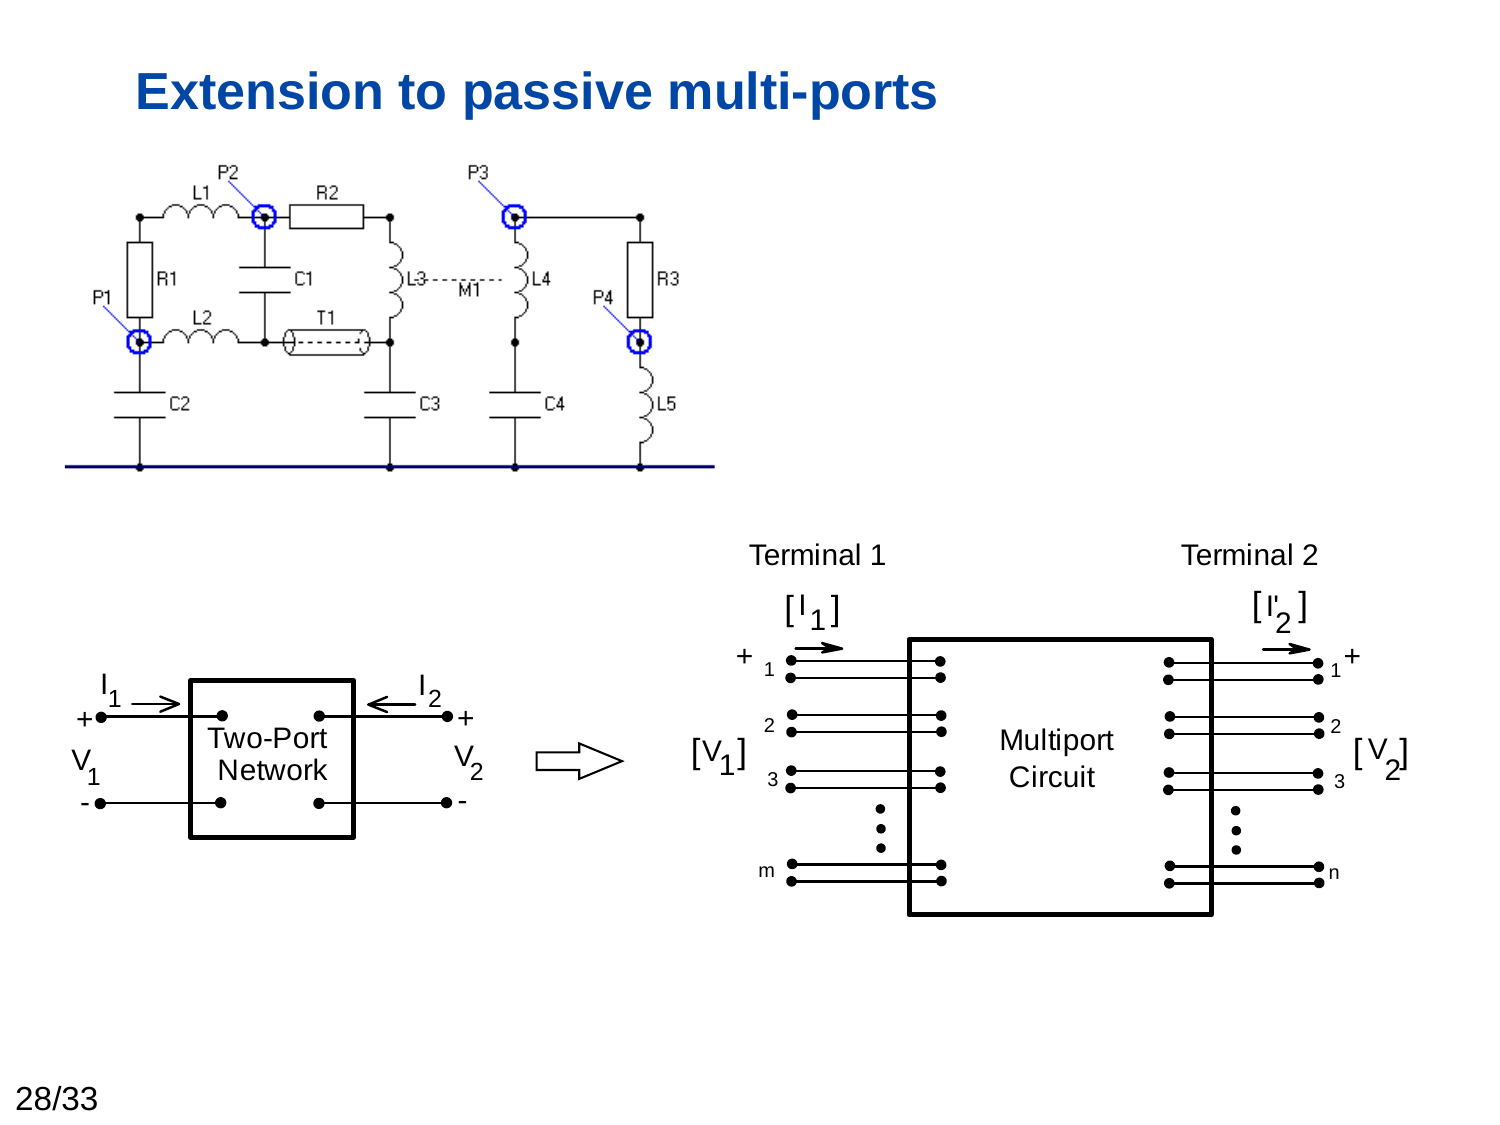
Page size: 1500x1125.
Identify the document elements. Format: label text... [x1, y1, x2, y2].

picture [64, 136, 715, 492]
text_box [536, 743, 623, 779]
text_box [690, 538, 1428, 918]
title Extension to passive multi-ports [120, 18, 1471, 159]
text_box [71, 666, 497, 840]
